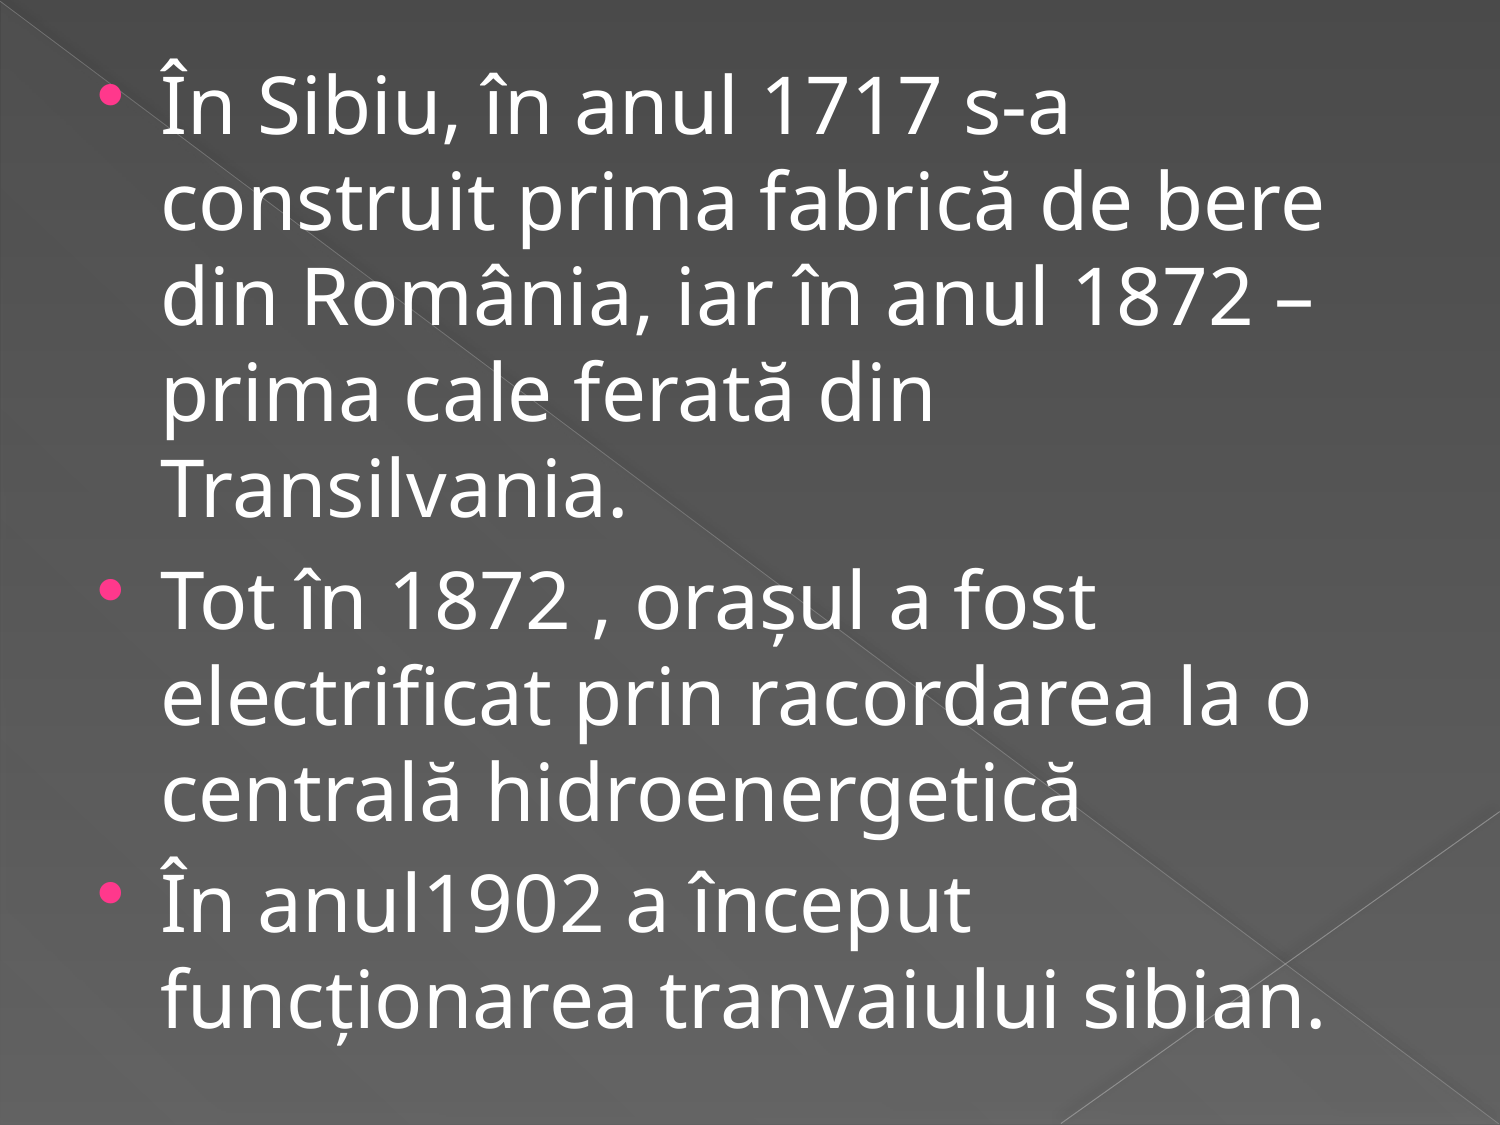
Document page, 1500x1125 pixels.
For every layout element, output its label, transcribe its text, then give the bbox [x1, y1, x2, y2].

list În Sibiu, în anul 1717 s-a construit prima fabrică de bere din România, iar în anul 1872 –prima cale ferată din Transilvania. Tot în 1872 , orașul a fost electrificat prin racordarea la o centrală hidroenergetică În anul1902 a început funcționarea tranvaiului sibian. [75, 46, 1425, 1059]
